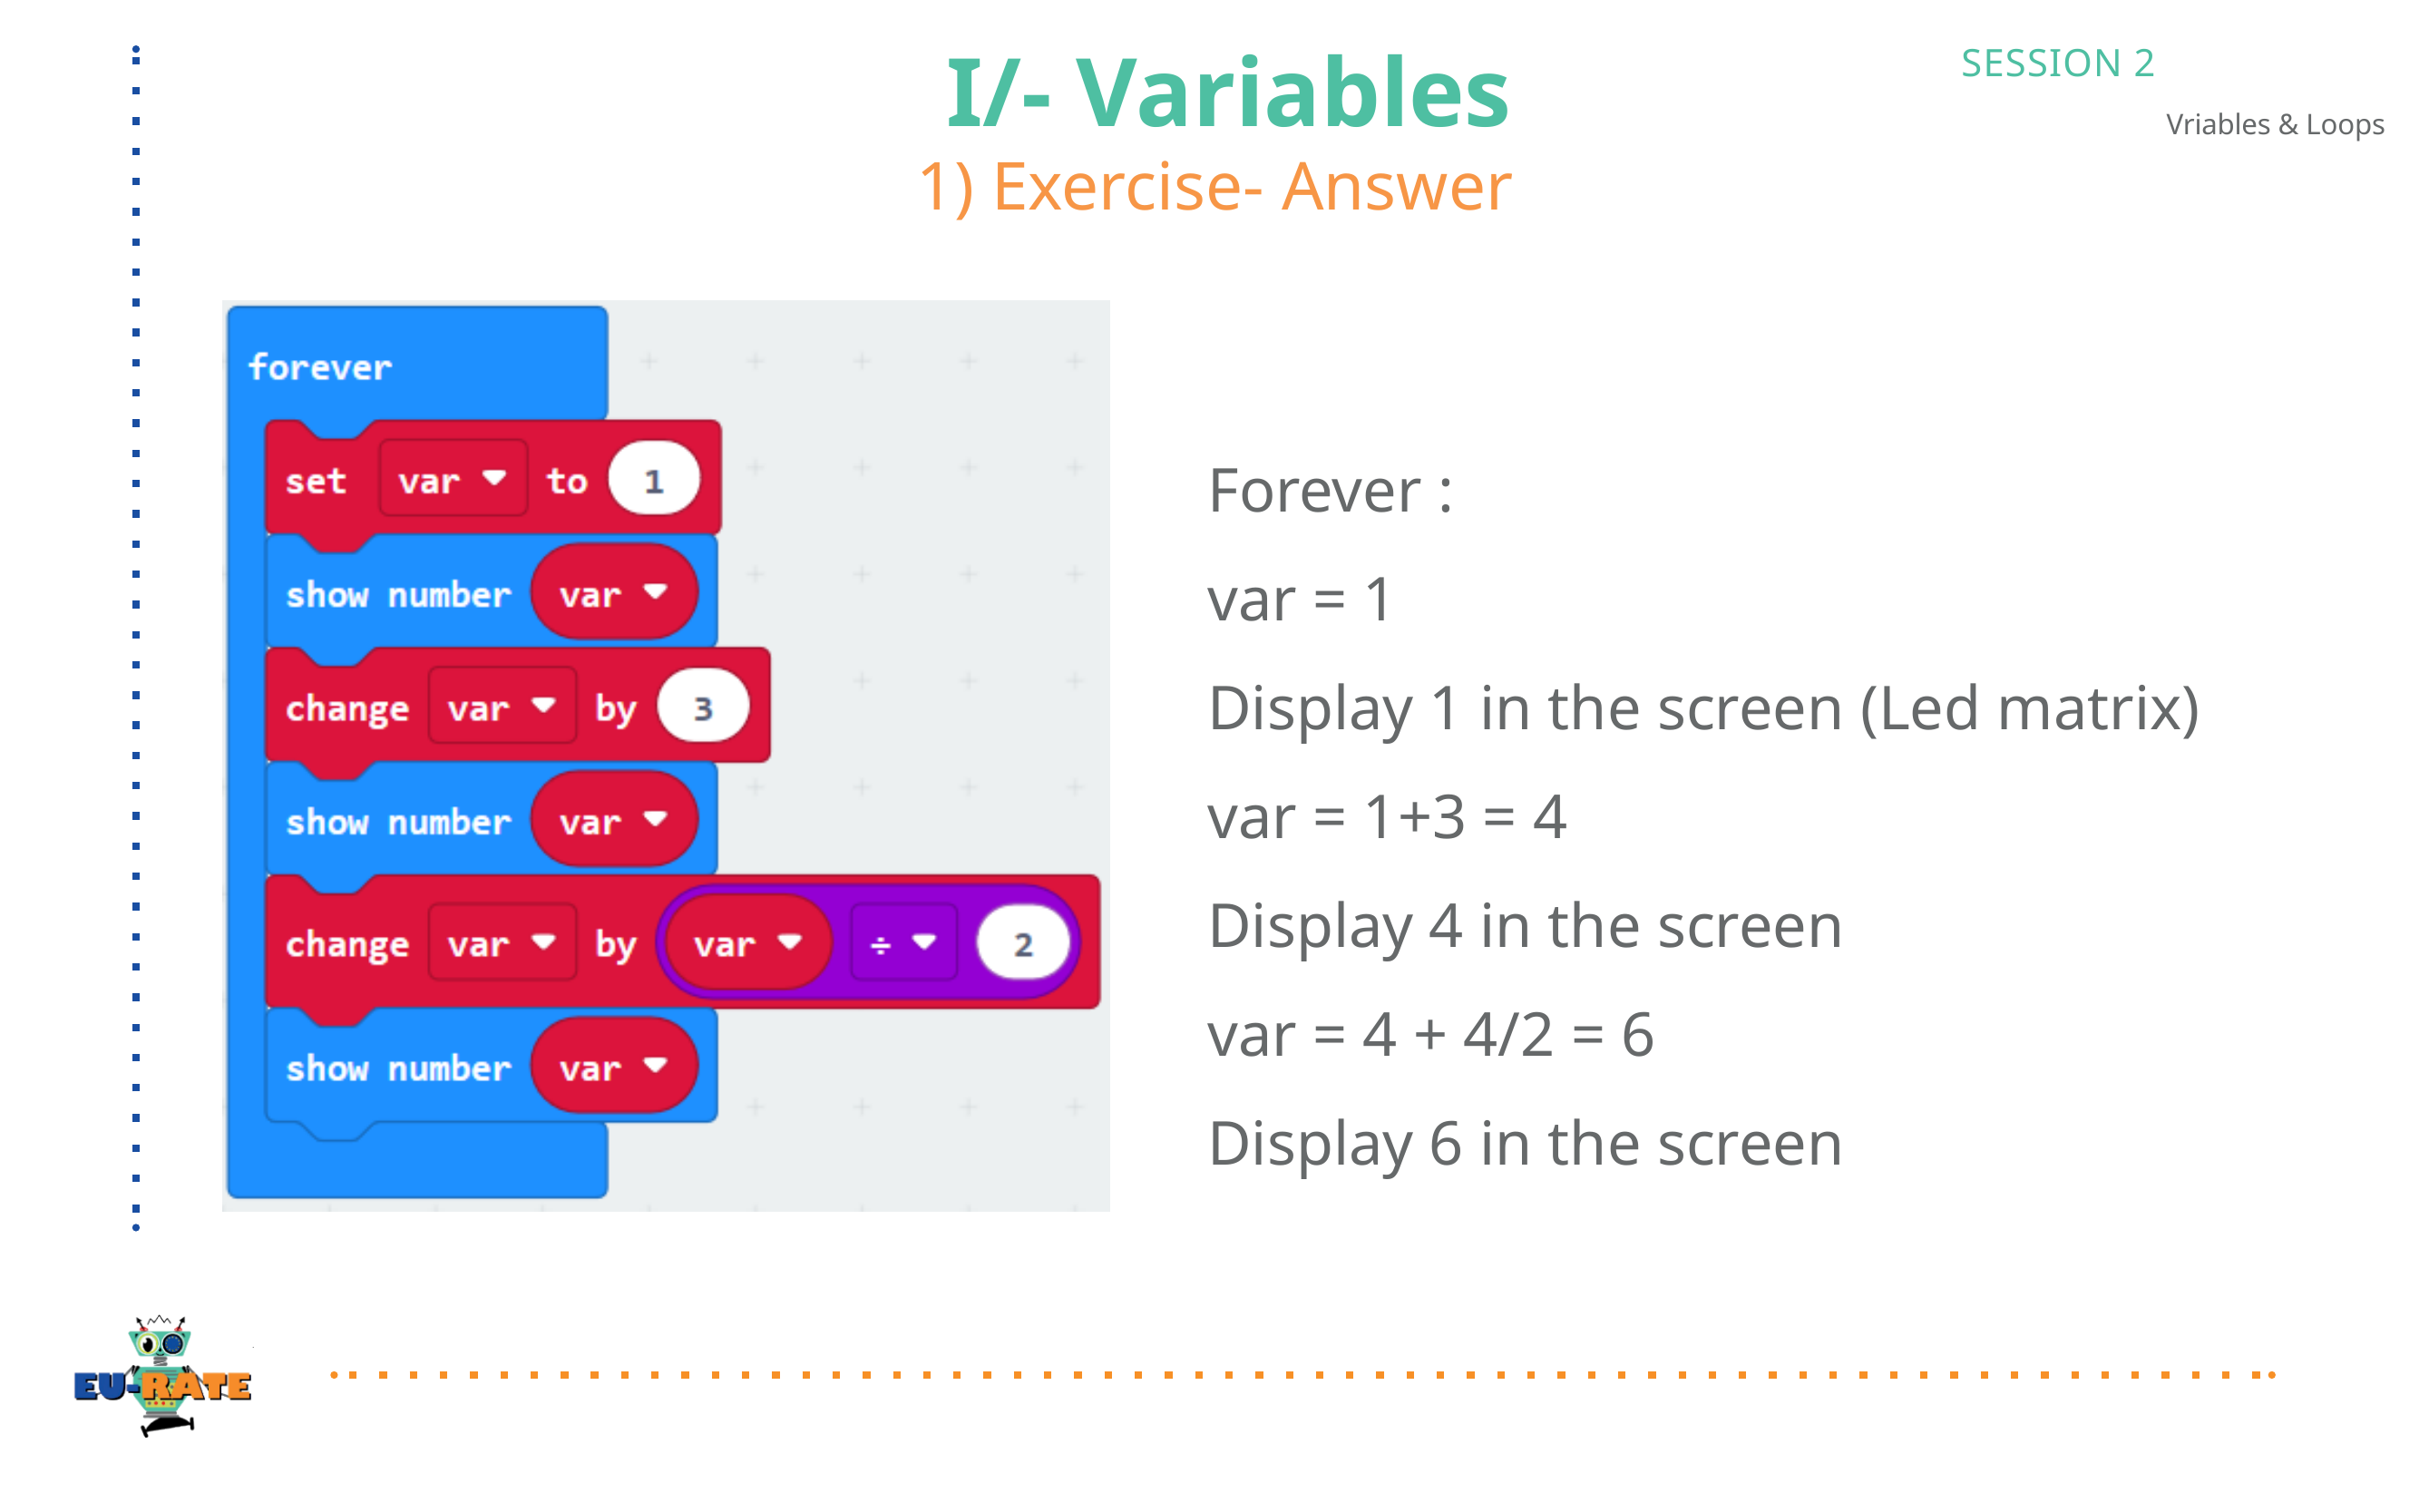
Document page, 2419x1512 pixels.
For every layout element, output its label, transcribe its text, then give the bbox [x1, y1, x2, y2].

picture [222, 300, 1111, 1212]
title I/- Variables [902, 30, 1516, 285]
picture [73, 1314, 254, 1439]
text_box 1) Exercise- Answer [914, 141, 1754, 223]
text_box SESSION 2 Vriables & Loops [1959, 36, 2419, 141]
text_box Forever : var = 1 Display 1 in the screen (Led matrix) var = 1+3 = 4 Display 4 in the screen var = 4 + 4/2 = 6 Display 6 in the screen [1207, 449, 2342, 1286]
